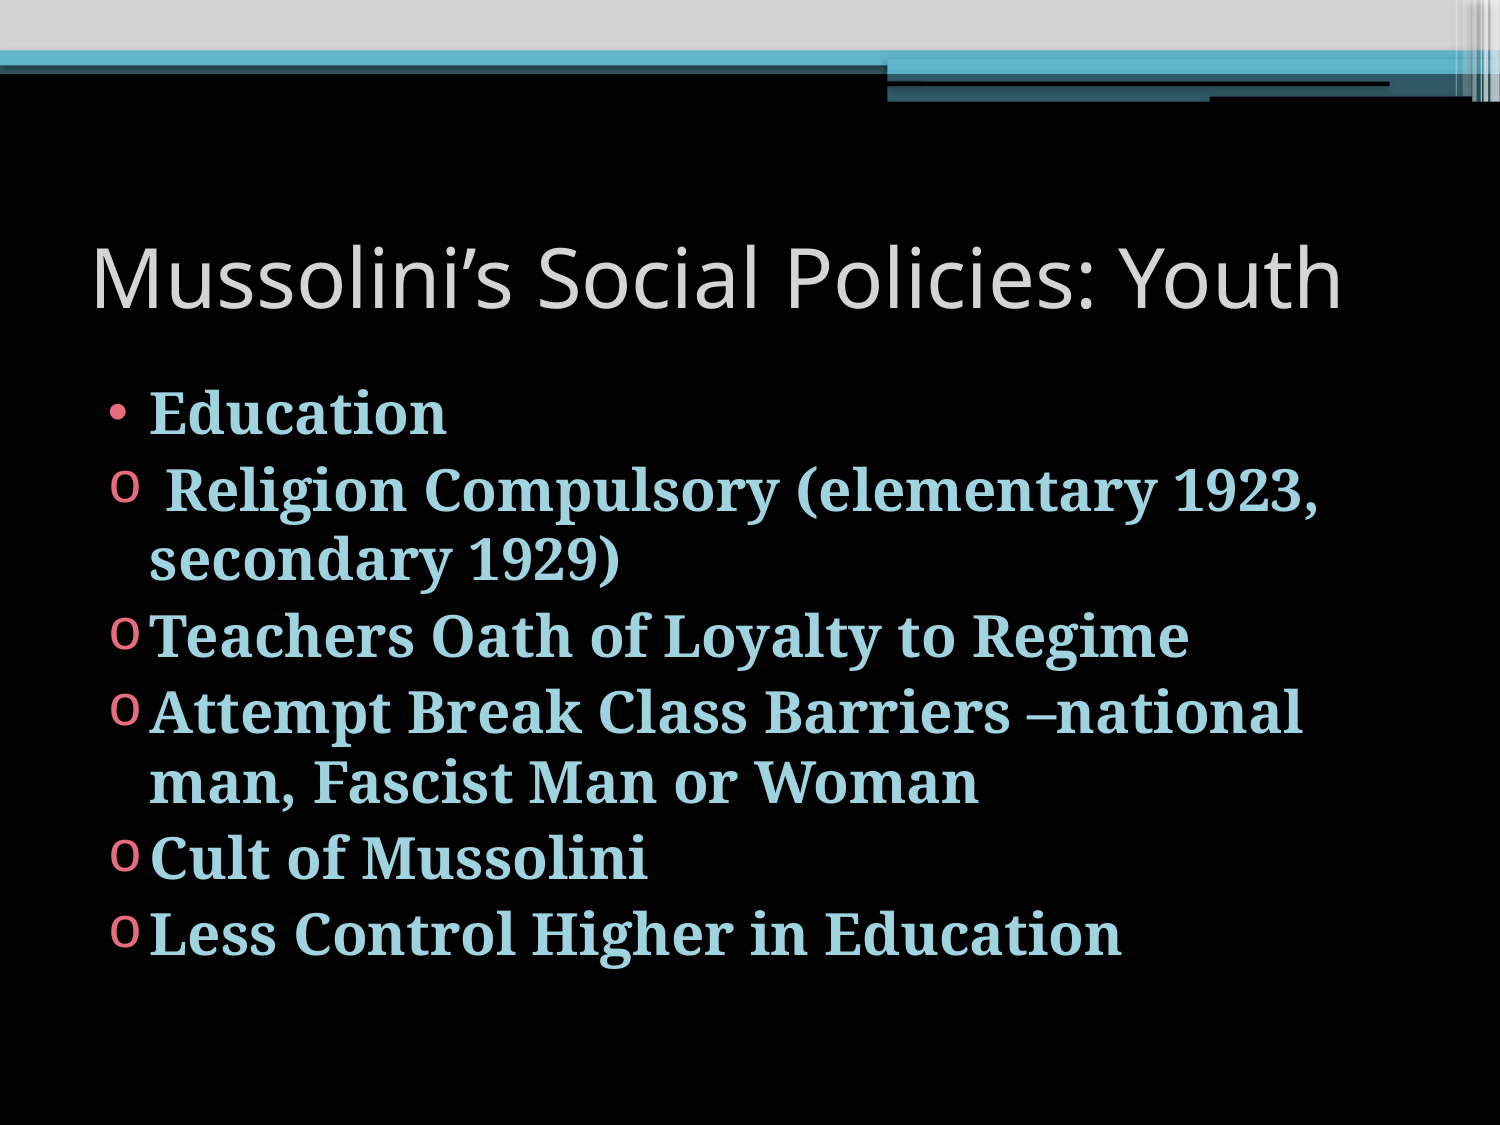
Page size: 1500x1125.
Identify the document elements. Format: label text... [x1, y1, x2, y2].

list Education Religion Compulsory (elementary 1923, secondary 1929) Teachers Oath of Loyalty to Regime Attempt Break Class Barriers –national man, Fascist Man or Woman Cult of Mussolini Less Control Higher in Education [75, 368, 1425, 1079]
title Mussolini’s Social Policies: Youth [75, 187, 1425, 363]
